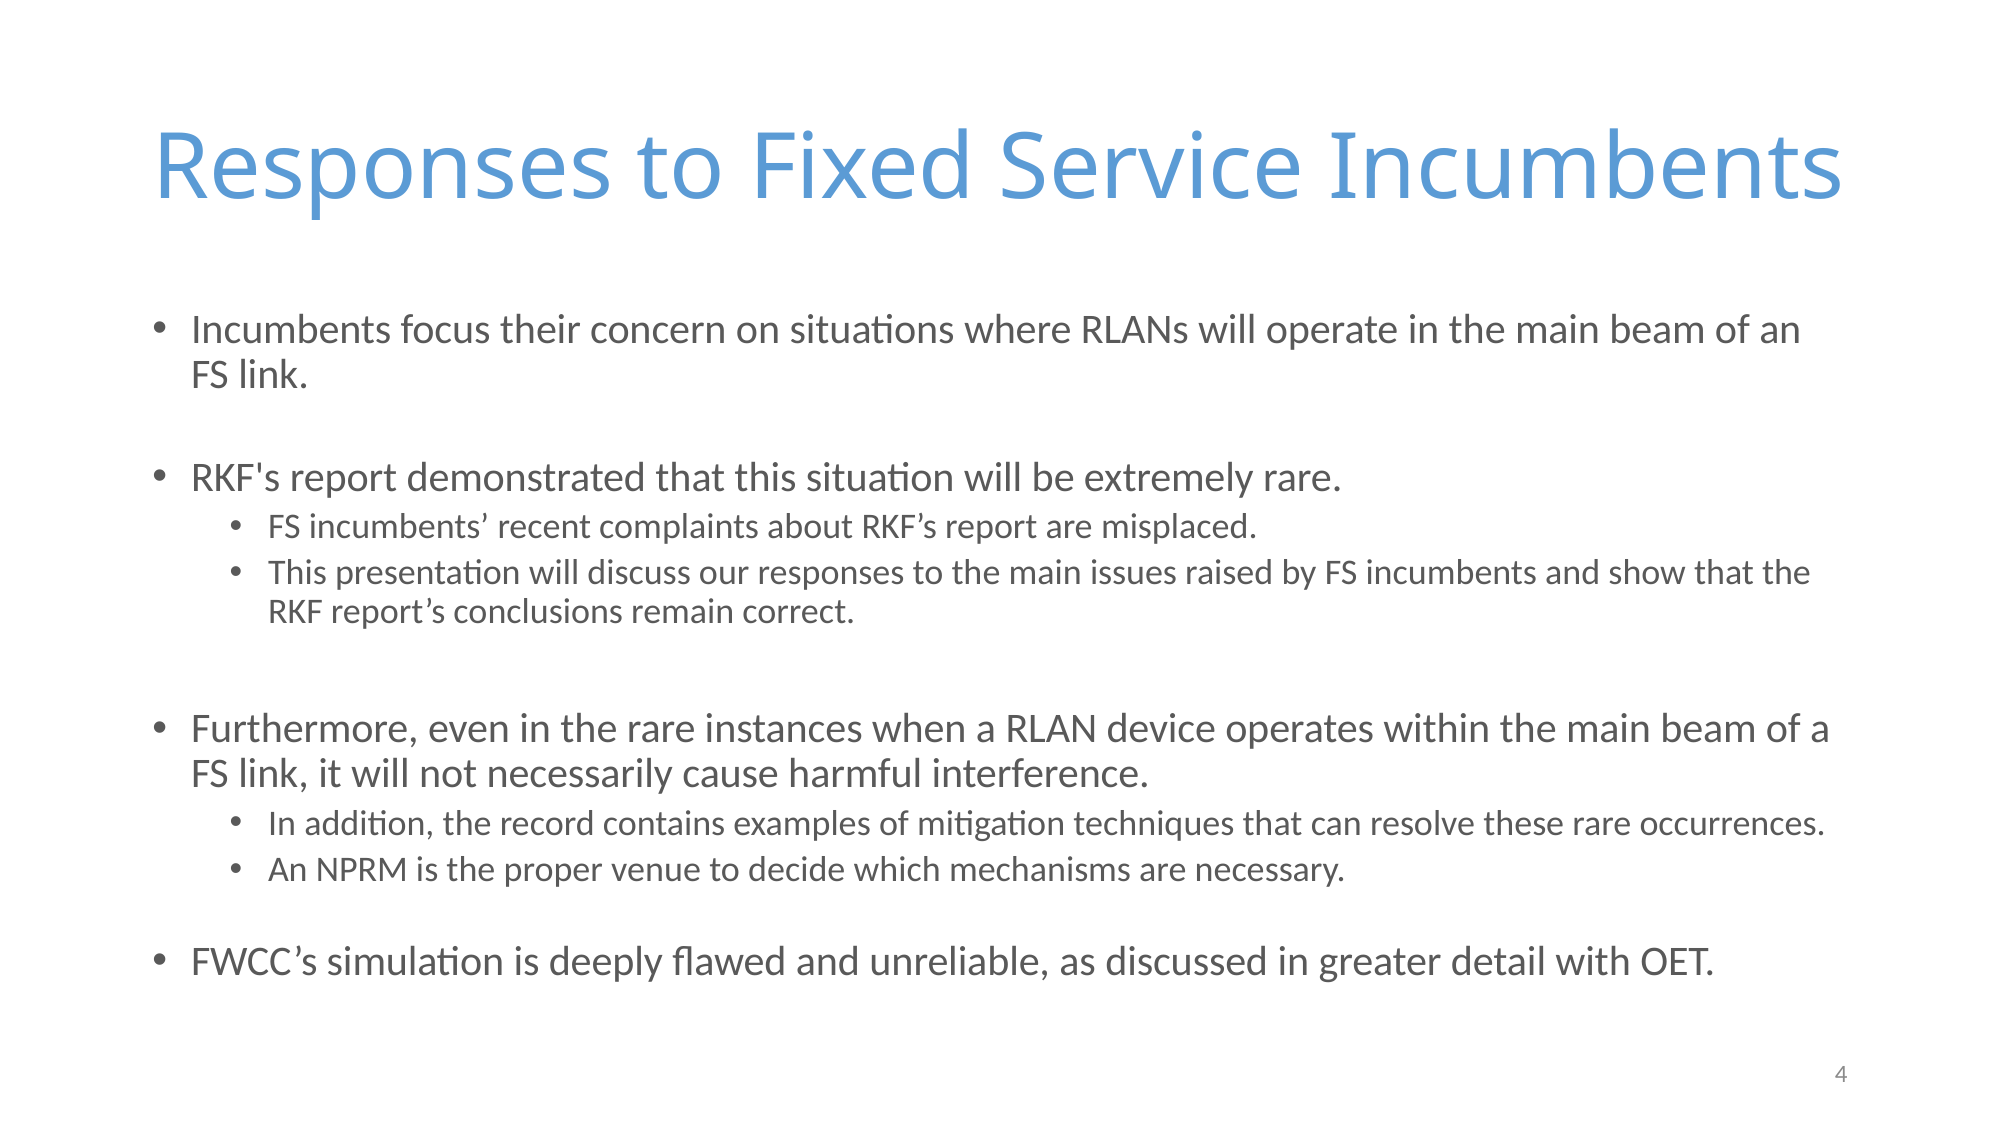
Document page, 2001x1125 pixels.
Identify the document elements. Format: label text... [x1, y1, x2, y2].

list Incumbents focus their concern on situations where RLANs will operate in the main beam of an FS link. RKF's report demonstrated that this situation will be extremely rare. FS incumbents’ recent complaints about RKF’s report are misplaced. This presentation will discuss our responses to the main issues raised by FS incumbents and show that the RKF report’s conclusions remain correct. Furthermore, even in the rare instances when a RLAN device operates within the main beam of a FS link, it will not necessarily cause harmful interference. In addition, the record contains examples of mitigation techniques that can resolve these rare occurrences. An NPRM is the proper venue to decide which mechanisms are necessary. FWCC’s simulation is deeply flawed and unreliable, as discussed in greater detail with OET. [137, 299, 1863, 1014]
slide_number 4 [1412, 1042, 1863, 1103]
title Responses to Fixed Service Incumbents [137, 59, 1863, 278]
